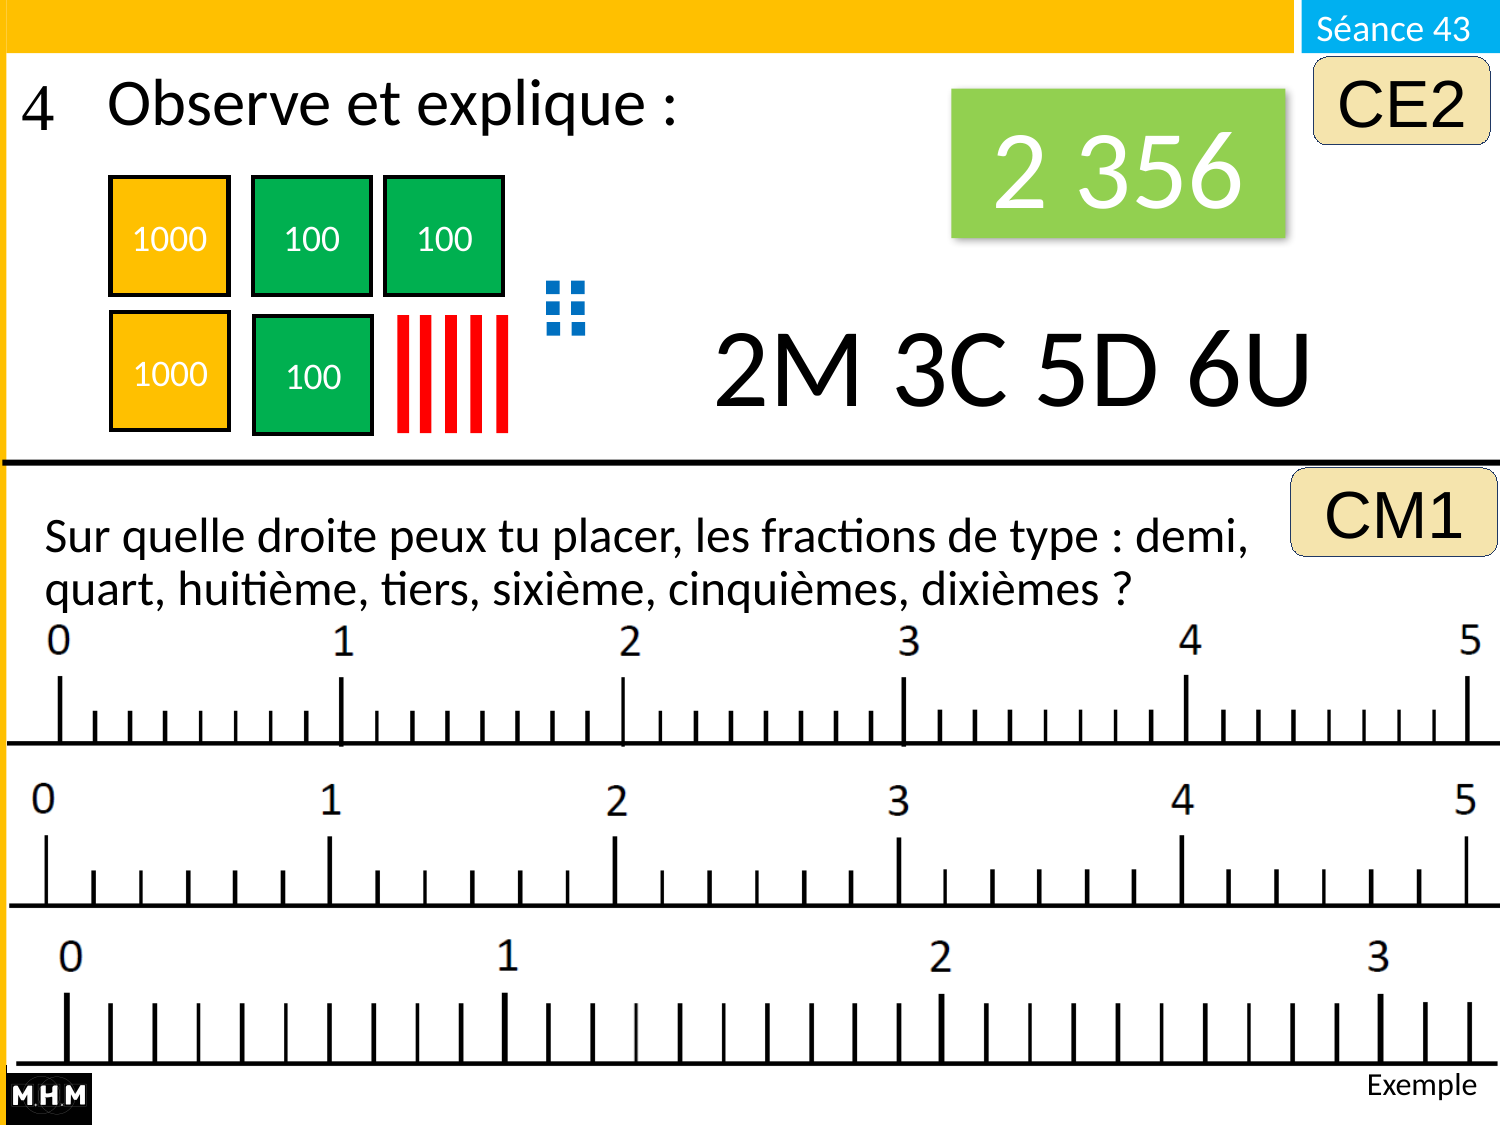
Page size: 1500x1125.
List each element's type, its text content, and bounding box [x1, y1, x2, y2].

text_box 2M 3C 5D 6U [697, 286, 1402, 437]
text_box [418, 313, 434, 435]
text_box Sur quelle droite peux tu placer, les fractions de type : demi, quart, huitième, tiers, sixième, cinquièmes, dixièmes ? [29, 500, 1267, 618]
text_box [544, 279, 562, 296]
text_box CM1 [1290, 467, 1498, 557]
text_box CE2 [1313, 56, 1491, 145]
text_box [544, 299, 562, 317]
text_box [569, 299, 587, 317]
picture [6, 767, 1500, 1125]
title Observe et explique : [92, 62, 741, 152]
text_box 2 356 [951, 88, 1286, 239]
text_box [569, 279, 587, 296]
text_box 1000 [109, 310, 231, 432]
picture [6, 619, 1500, 749]
text_box [545, 320, 562, 338]
text_box 100 [383, 175, 505, 297]
text_box [468, 313, 484, 435]
text_box 100 [252, 314, 374, 436]
text_box [570, 320, 587, 338]
text_box 1000 [108, 175, 231, 297]
text_box [443, 313, 459, 435]
text_box 100 [251, 175, 373, 297]
text_box [494, 313, 510, 435]
list Exemple [1344, 1082, 1500, 1125]
text_box [395, 313, 411, 435]
